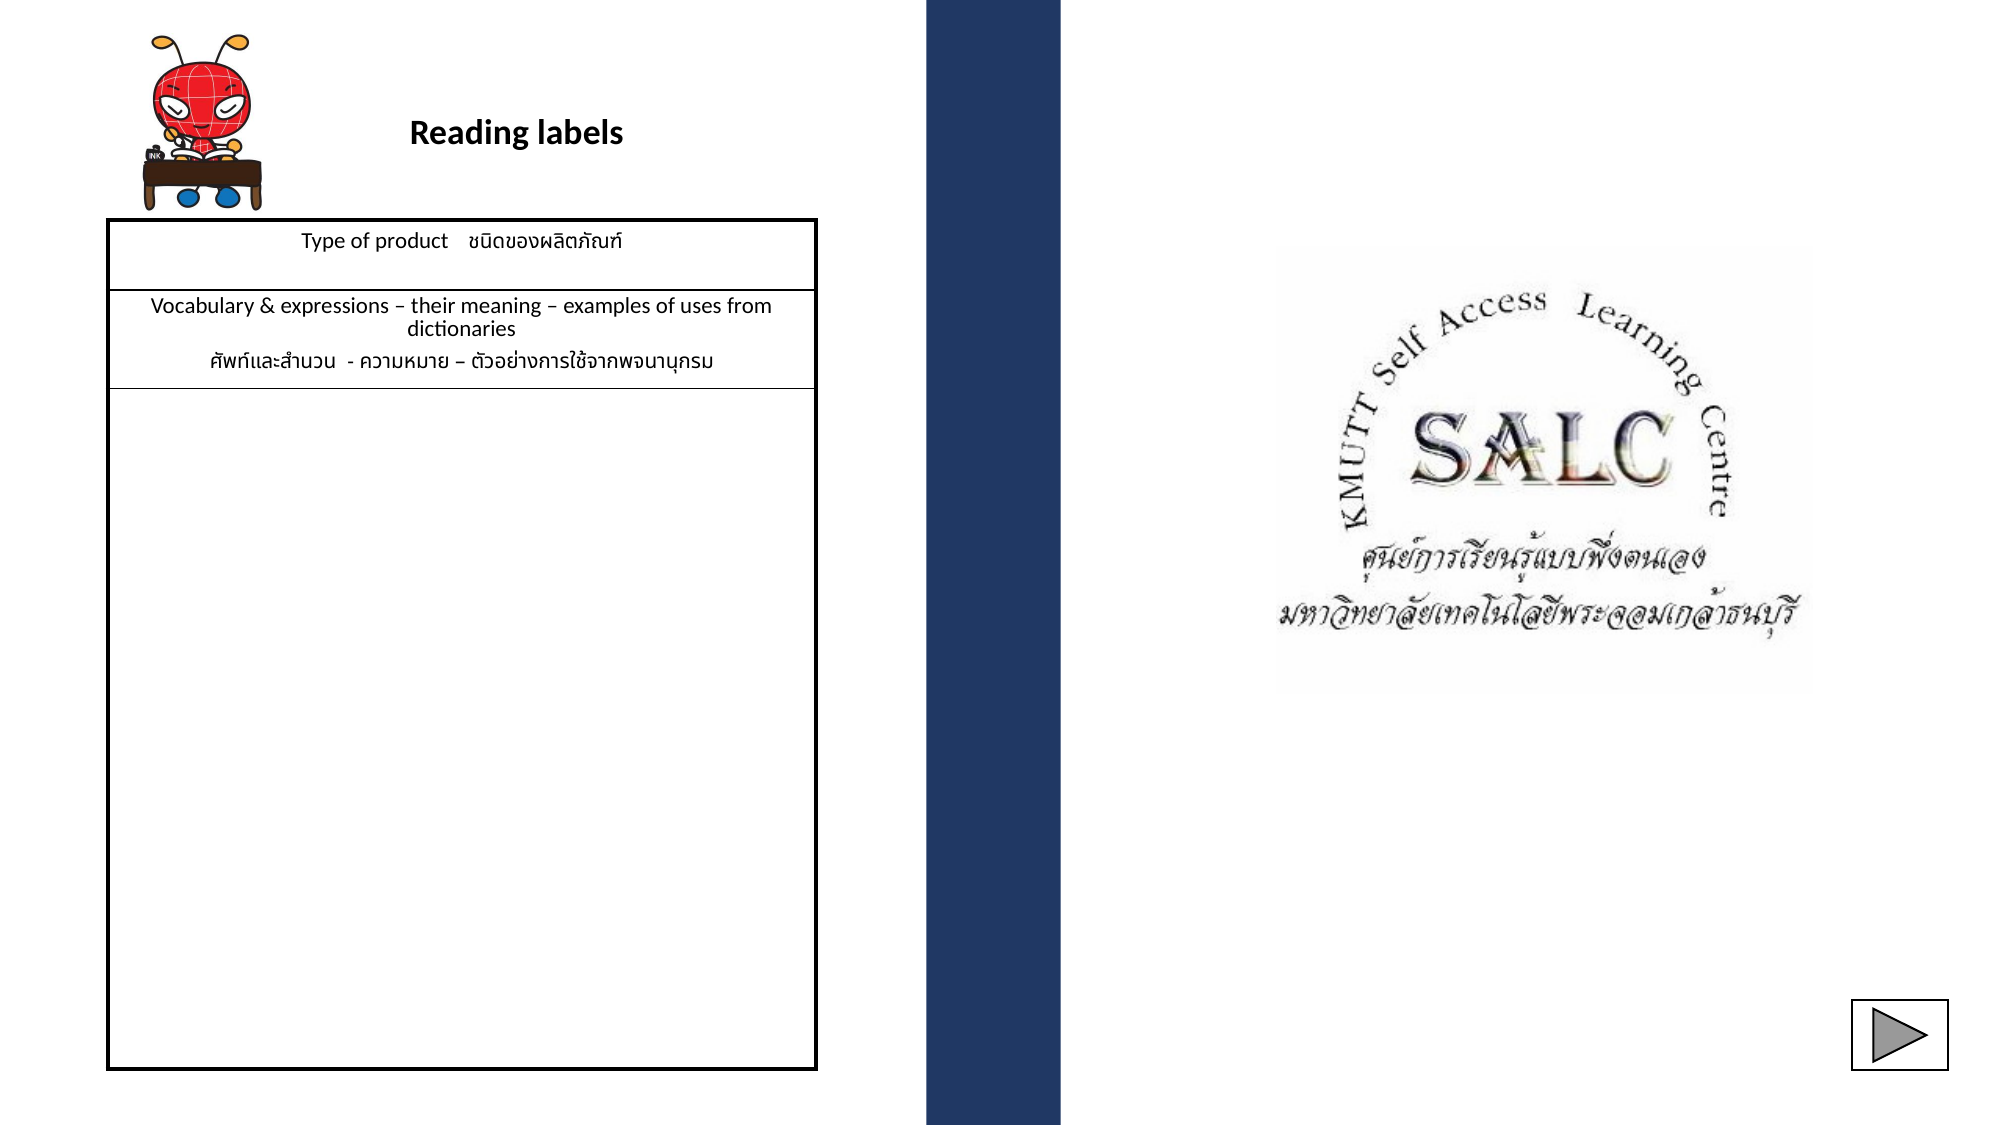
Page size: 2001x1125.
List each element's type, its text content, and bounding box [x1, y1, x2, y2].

text_box [1851, 999, 1949, 1071]
text_box [925, 0, 1062, 1125]
table_header Type of product ชนิดของผลิตภัณฑ์ [110, 222, 814, 289]
picture [141, 33, 266, 214]
table_cell [110, 389, 814, 1067]
picture [1276, 246, 1813, 694]
table_cell Vocabulary & expressions – their meaning – examples of uses from dictionaries ศัพท์และสำนวน - ความหมาย – ตัวอย่างการใช้จากพจนานุกรม [110, 291, 814, 388]
text_box Reading labels [280, 101, 754, 160]
